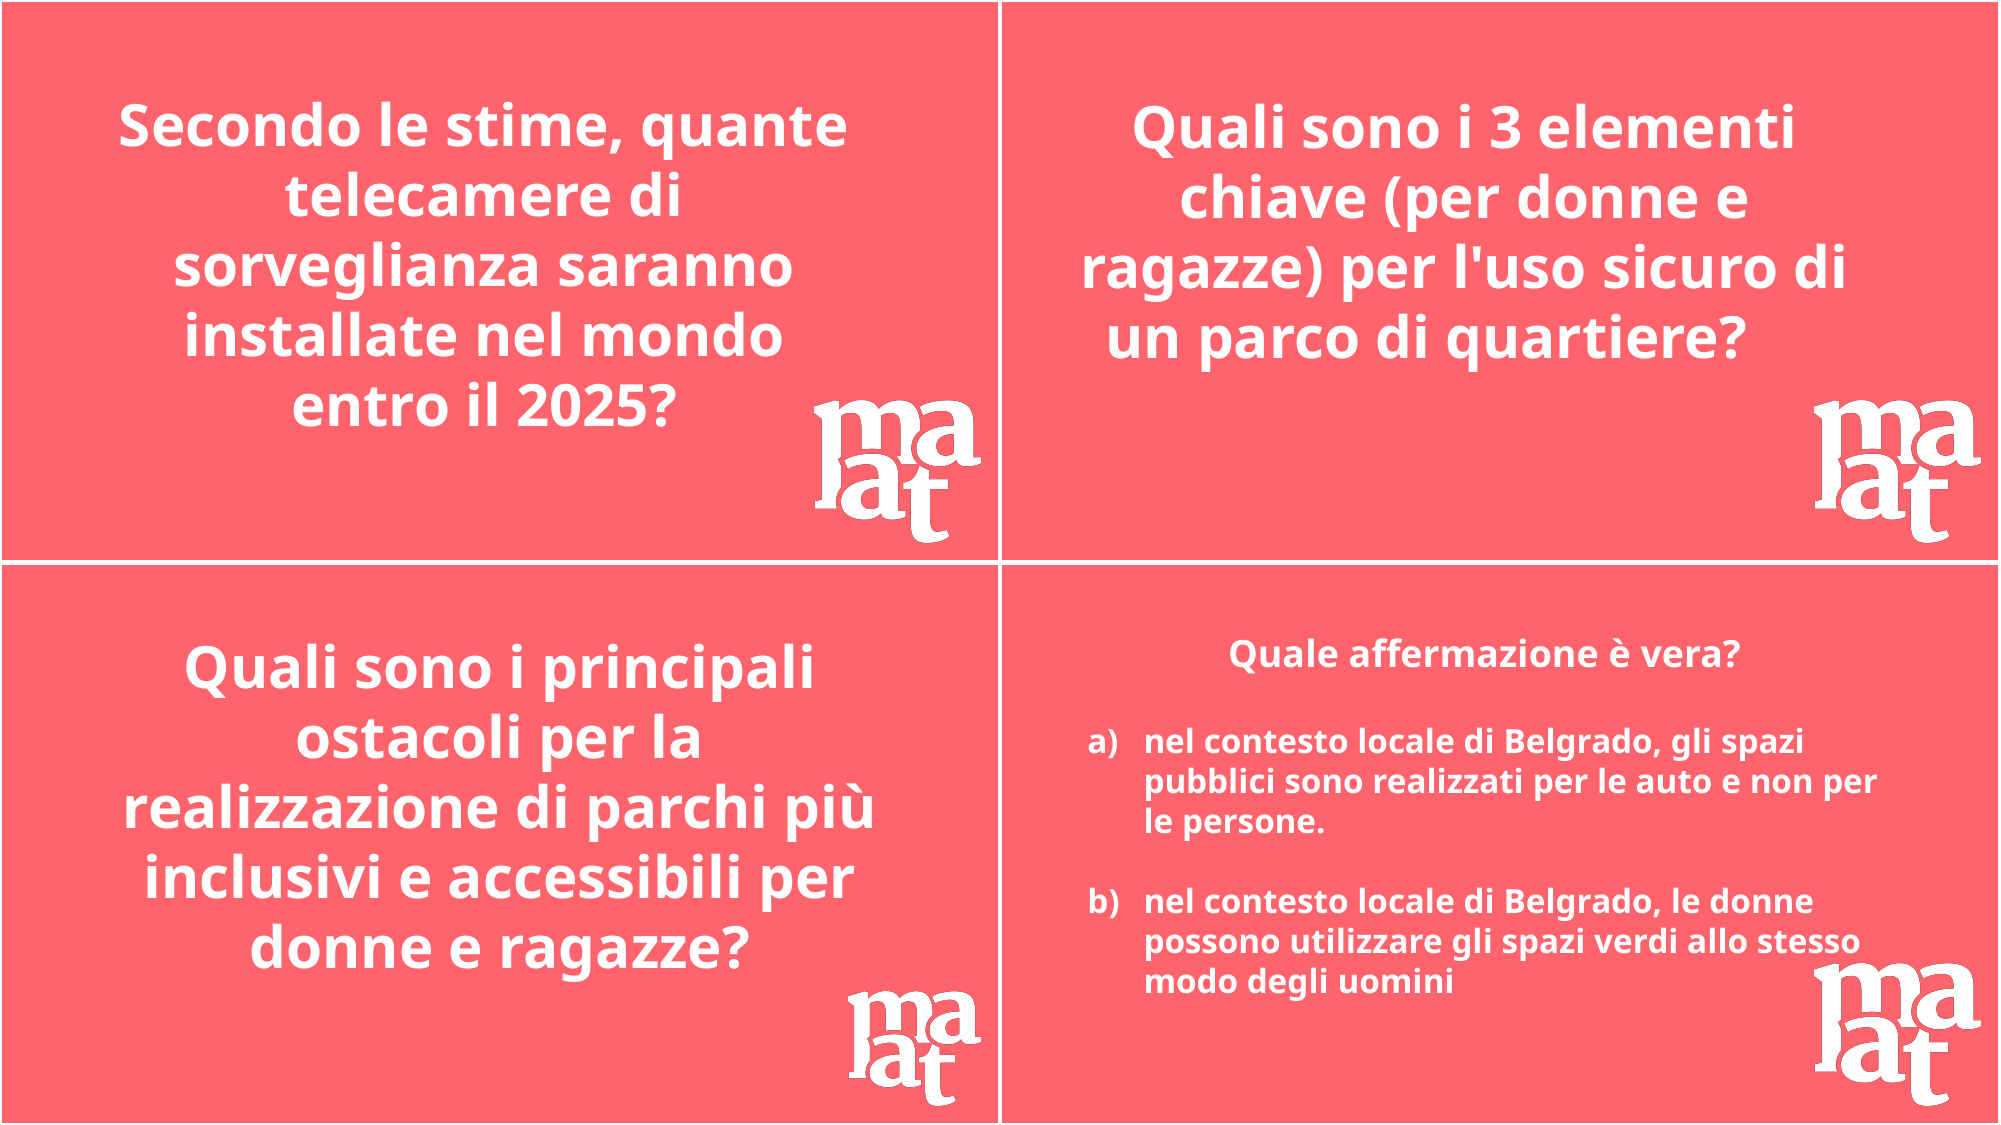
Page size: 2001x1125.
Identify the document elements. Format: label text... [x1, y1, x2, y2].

text_box Quali sono i 3 elementi chiave (per donne e ragazze) per l'uso sicuro di un parco di quartiere? [1051, 82, 1878, 378]
text_box Quale affermazione è vera? nel contesto locale di Belgrado, gli spazi pubblici sono realizzati per le auto e non per le persone. nel contesto locale di Belgrado, le donne possono utilizzare gli spazi verdi allo stesso modo degli uomini [1072, 622, 1898, 1008]
text_box [0, 562, 999, 1125]
text_box Quali sono i principali ostacoli per la realizzazione di parchi più inclusivi e accessibili per donne e ragazze? [102, 622, 898, 988]
text_box [999, 0, 2000, 562]
picture [1814, 400, 1981, 544]
text_box [0, 0, 999, 562]
text_box Secondo le stime, quante telecamere di sorveglianza saranno installate nel mondo entro il 2025? [102, 80, 866, 446]
picture [1814, 962, 1981, 1106]
picture [847, 991, 981, 1106]
picture [814, 400, 981, 544]
text_box [999, 562, 2000, 1125]
